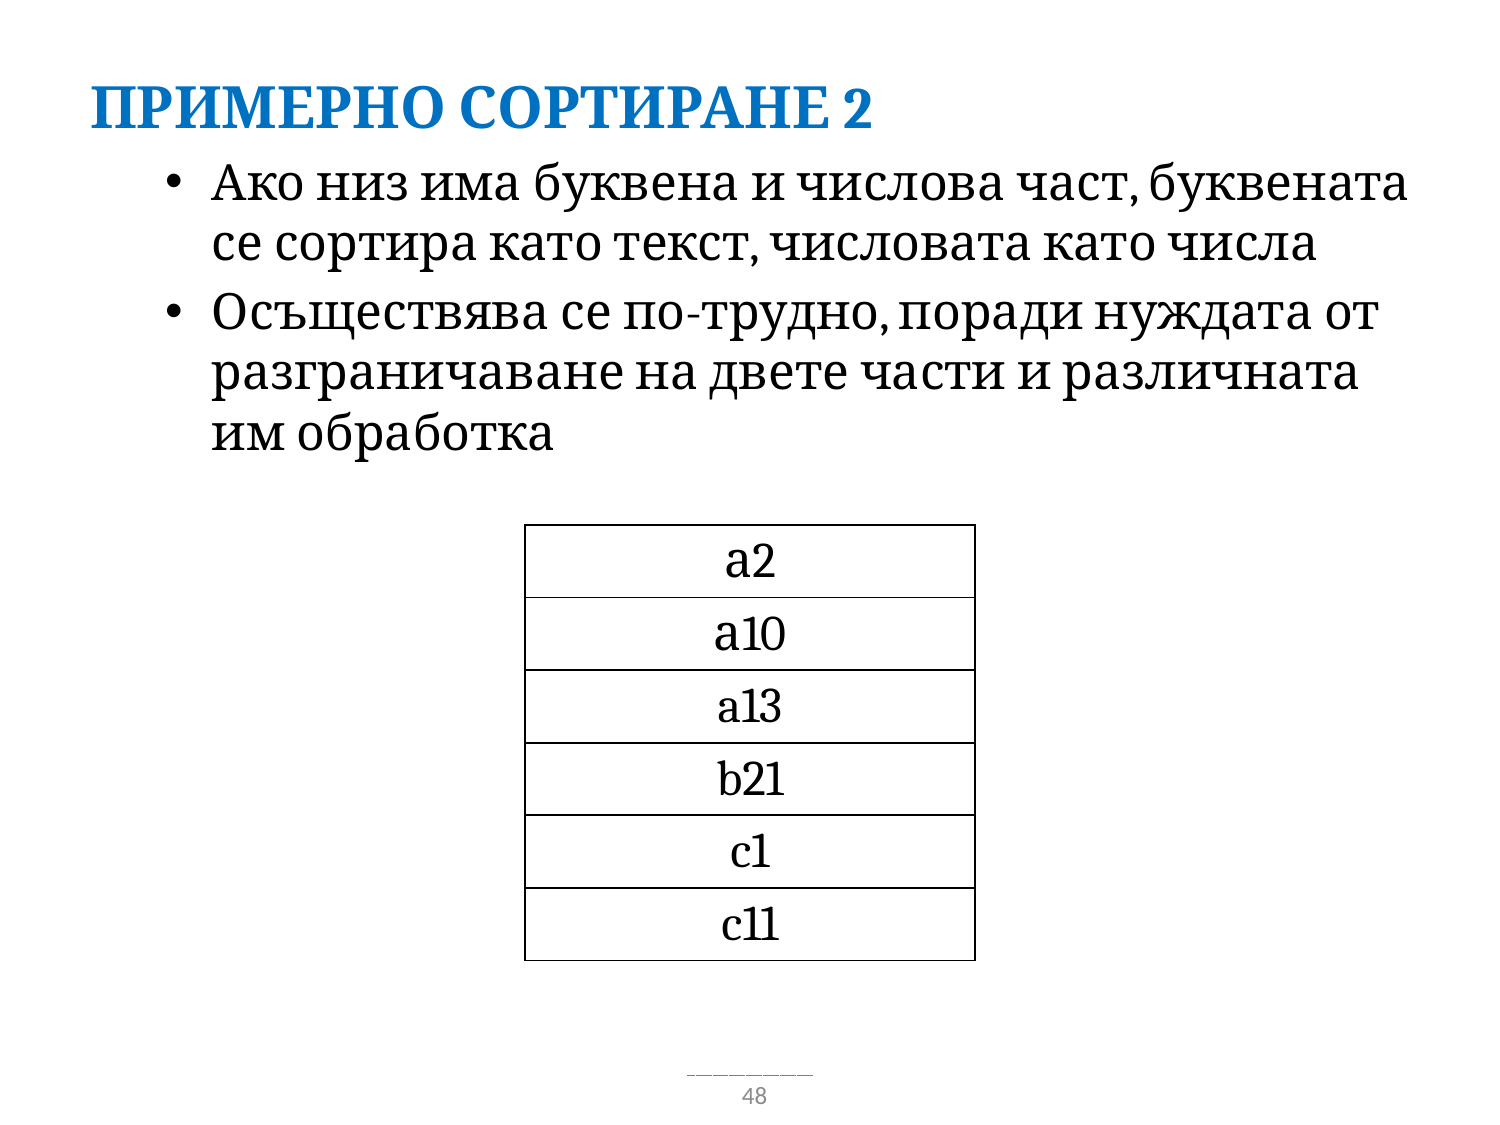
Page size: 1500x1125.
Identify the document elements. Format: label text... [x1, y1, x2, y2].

table_header а2 [526, 526, 974, 597]
table_cell c1 [526, 816, 974, 887]
table_cell a13 [526, 671, 974, 742]
slide_number 48 [579, 1065, 930, 1125]
table_cell а10 [526, 598, 974, 669]
table_cell c11 [526, 889, 974, 960]
list Примерно сортиране 2 Ако низ има буквена и числова част, буквената се сортира като текст, числовата като числа Осъществява се по-трудно, поради нуждата от разграничаване на двете части и различната им обработка [75, 62, 1450, 1063]
table_cell b21 [526, 744, 974, 814]
